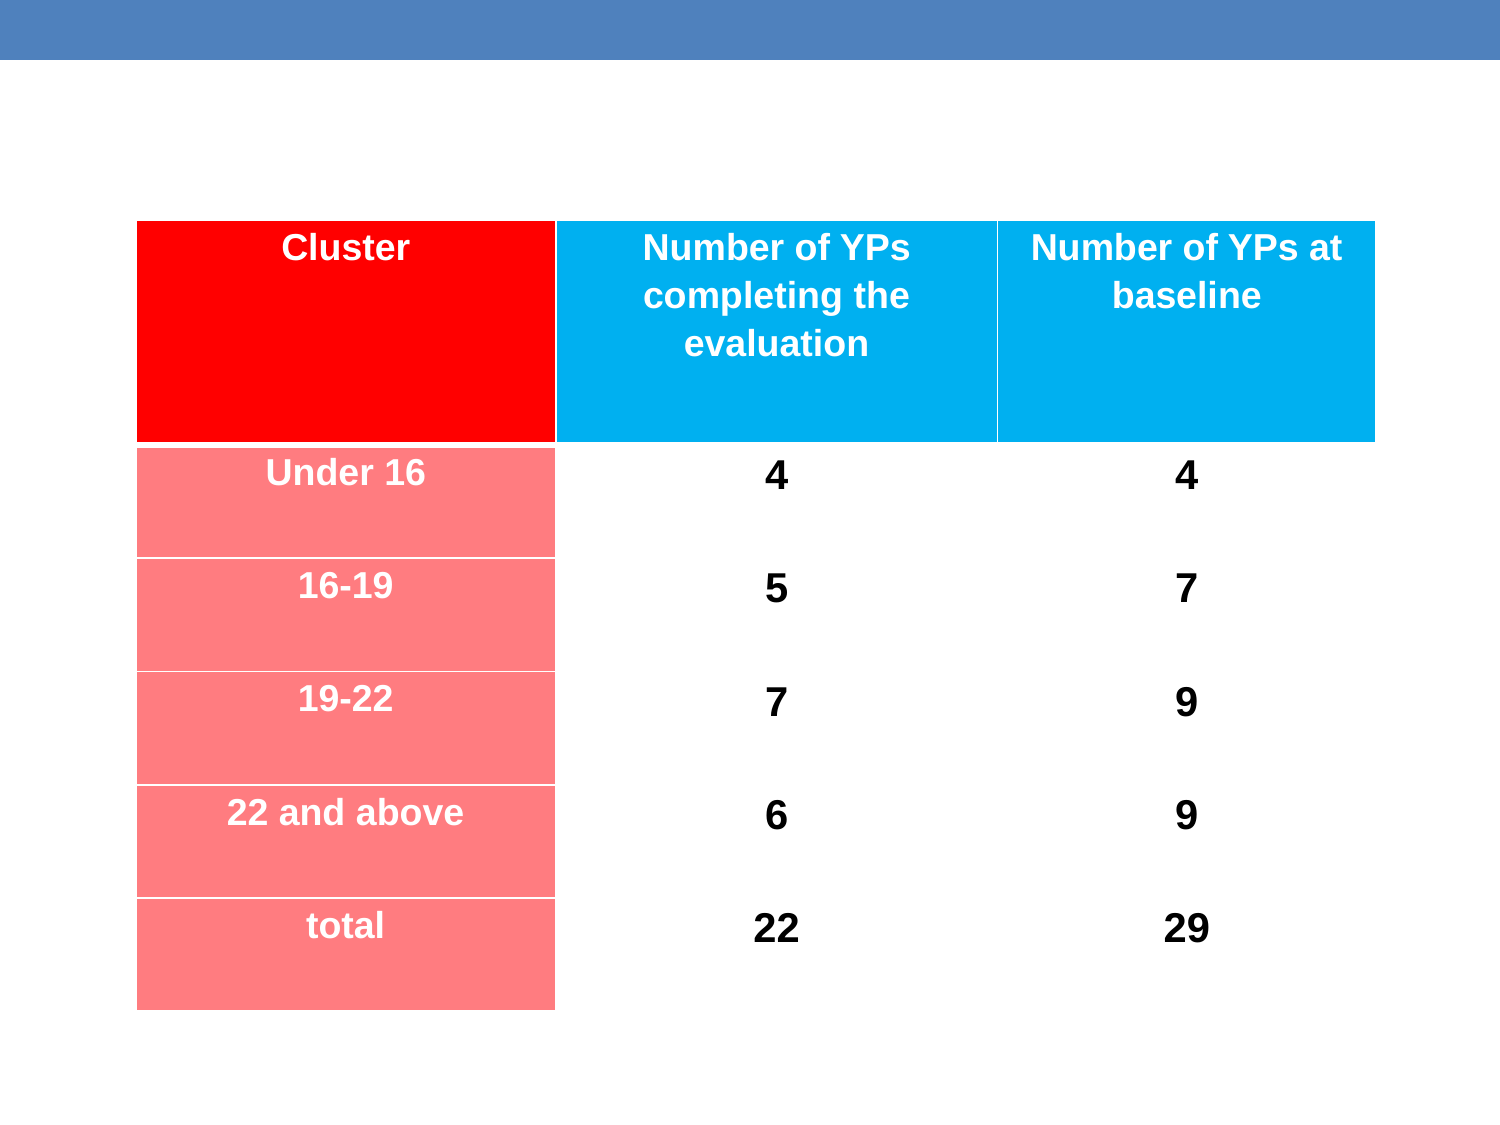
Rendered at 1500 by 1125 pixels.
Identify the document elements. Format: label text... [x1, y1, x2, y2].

table_cell 9 [998, 672, 1375, 784]
table_header Number of YPs at baseline [998, 221, 1375, 442]
table_cell 7 [998, 559, 1375, 671]
table_cell 22 [557, 899, 997, 1010]
table_cell 5 [557, 559, 997, 671]
table_header Cluster [137, 221, 555, 442]
table_cell 16-19 [137, 559, 555, 671]
table_cell 9 [998, 786, 1375, 897]
table_cell 4 [557, 448, 997, 557]
table_cell 7 [557, 672, 997, 784]
table_cell total [137, 899, 555, 1010]
table_header Number of YPs completing the evaluation [557, 221, 997, 442]
table_cell 22 and above [137, 786, 555, 897]
table_cell 19-22 [137, 672, 555, 784]
table_cell 29 [998, 899, 1375, 1010]
table_cell 6 [557, 786, 997, 897]
table_cell 4 [998, 448, 1375, 557]
table_cell Under 16 [137, 448, 555, 557]
